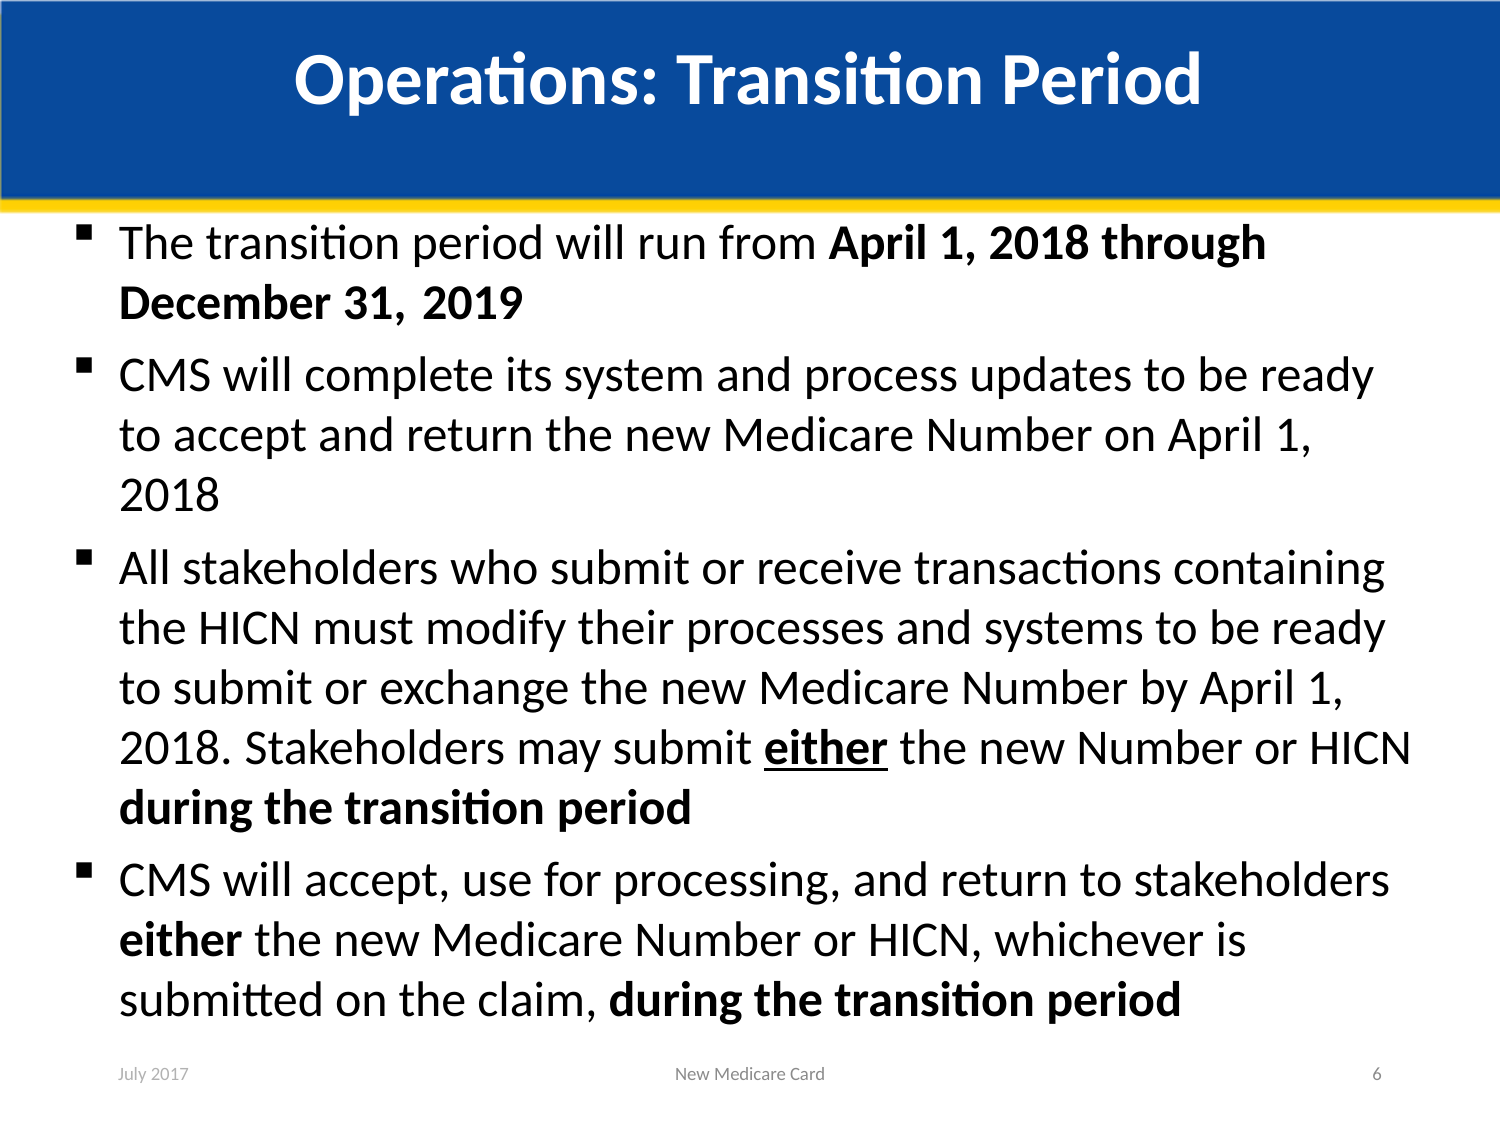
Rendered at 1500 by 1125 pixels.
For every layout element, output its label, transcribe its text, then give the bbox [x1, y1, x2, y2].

picture [0, 160, 1500, 1125]
list The transition period will run from April 1, 2018 through December 31, 2019 CMS will complete its system and process updates to be ready to accept and return the new Medicare Number on April 1, 2018 All stakeholders who submit or receive transactions containing the HICN must modify their processes and systems to be ready to submit or exchange the new Medicare Number by April 1, 2018. Stakeholders may submit either the new Number or HICN during the transition period CMS will accept, use for processing, and return to stakeholders either the new Medicare Number or HICN, whichever is submitted on the claim, during the transition period [55, 201, 1433, 1028]
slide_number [103, 1042, 441, 1103]
slide_number 6 [1059, 1042, 1397, 1103]
title Operations: Transition Period [0, 1, 1500, 160]
footer New Medicare Card [496, 1042, 1004, 1103]
